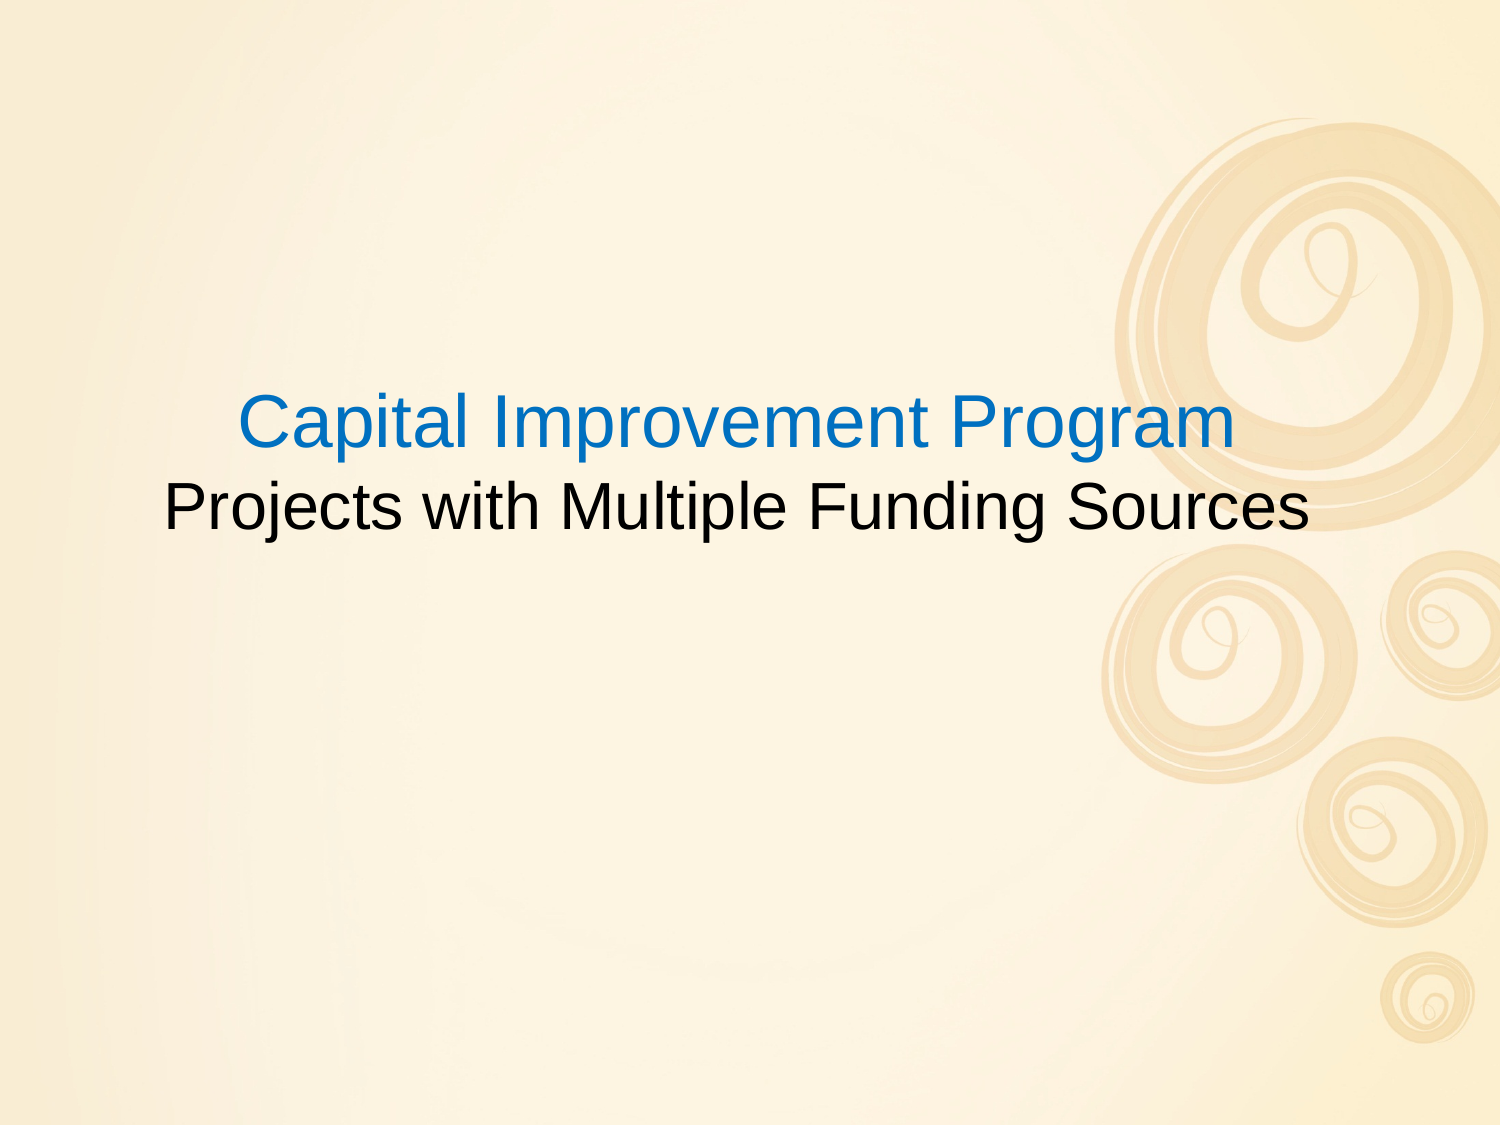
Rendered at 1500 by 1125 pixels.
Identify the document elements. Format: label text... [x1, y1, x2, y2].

picture [0, 0, 1500, 1125]
text_box Capital Improvement Program Projects with Multiple Funding Sources [112, 274, 1363, 550]
